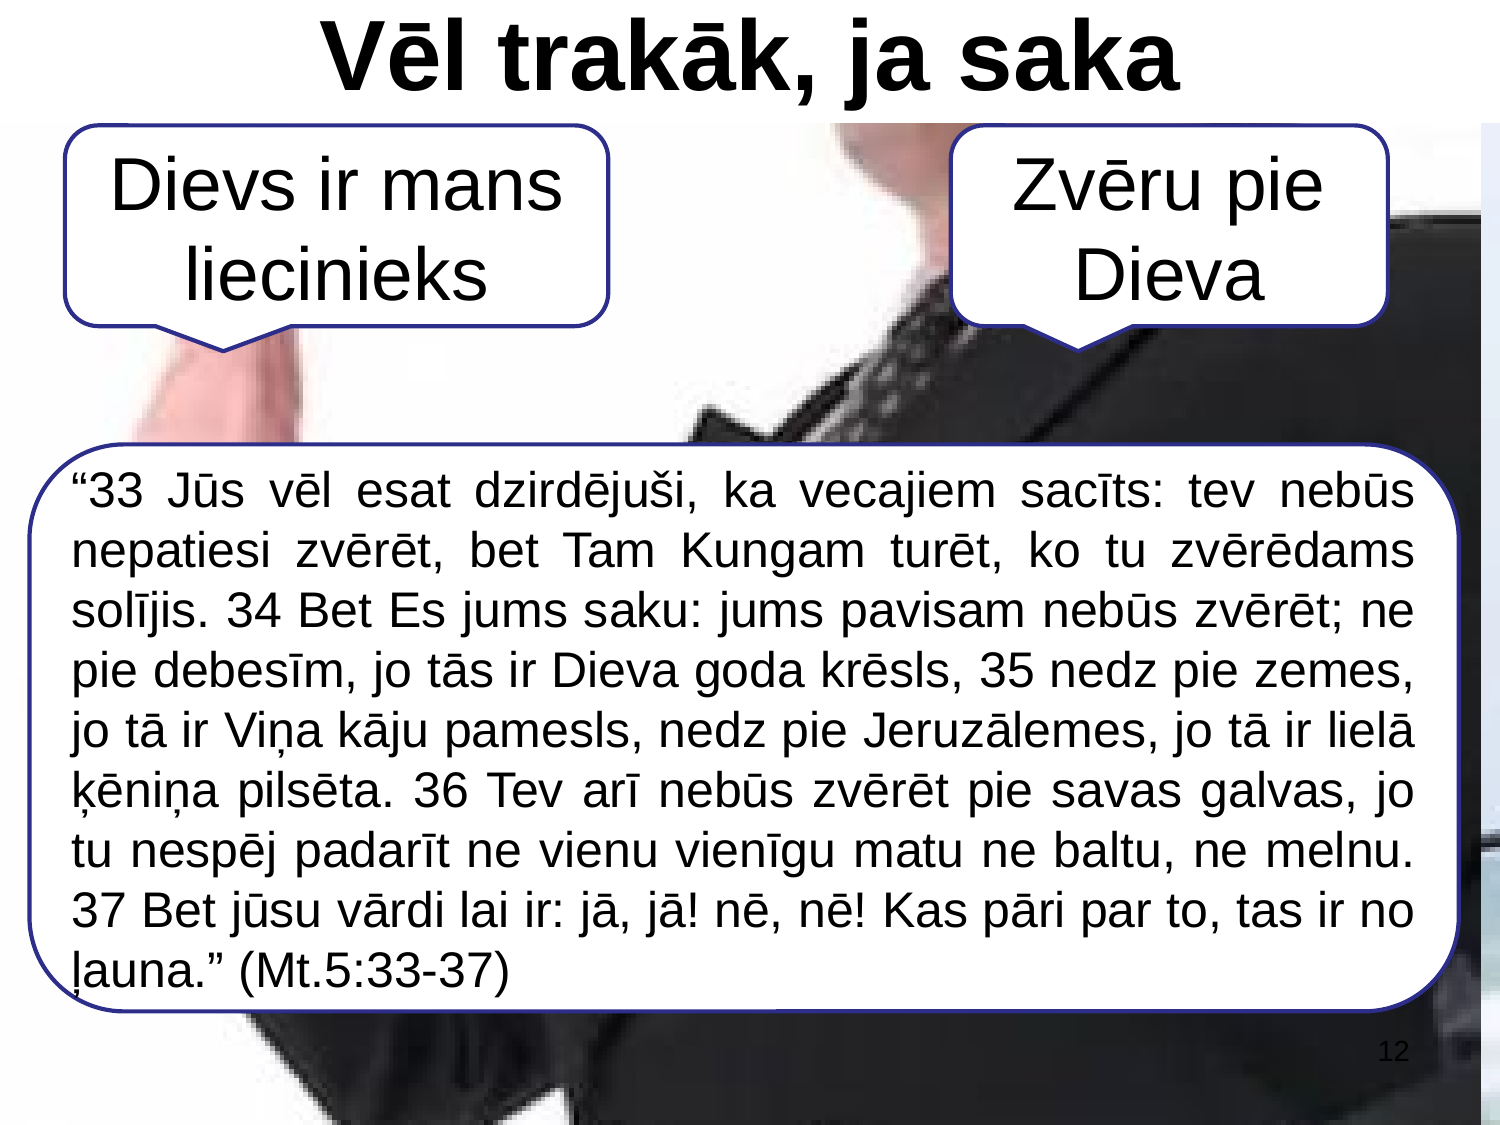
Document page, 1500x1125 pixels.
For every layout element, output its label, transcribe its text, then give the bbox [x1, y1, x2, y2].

title Vēl trakāk, ja saka [0, 0, 1500, 102]
picture [0, 122, 1500, 1125]
